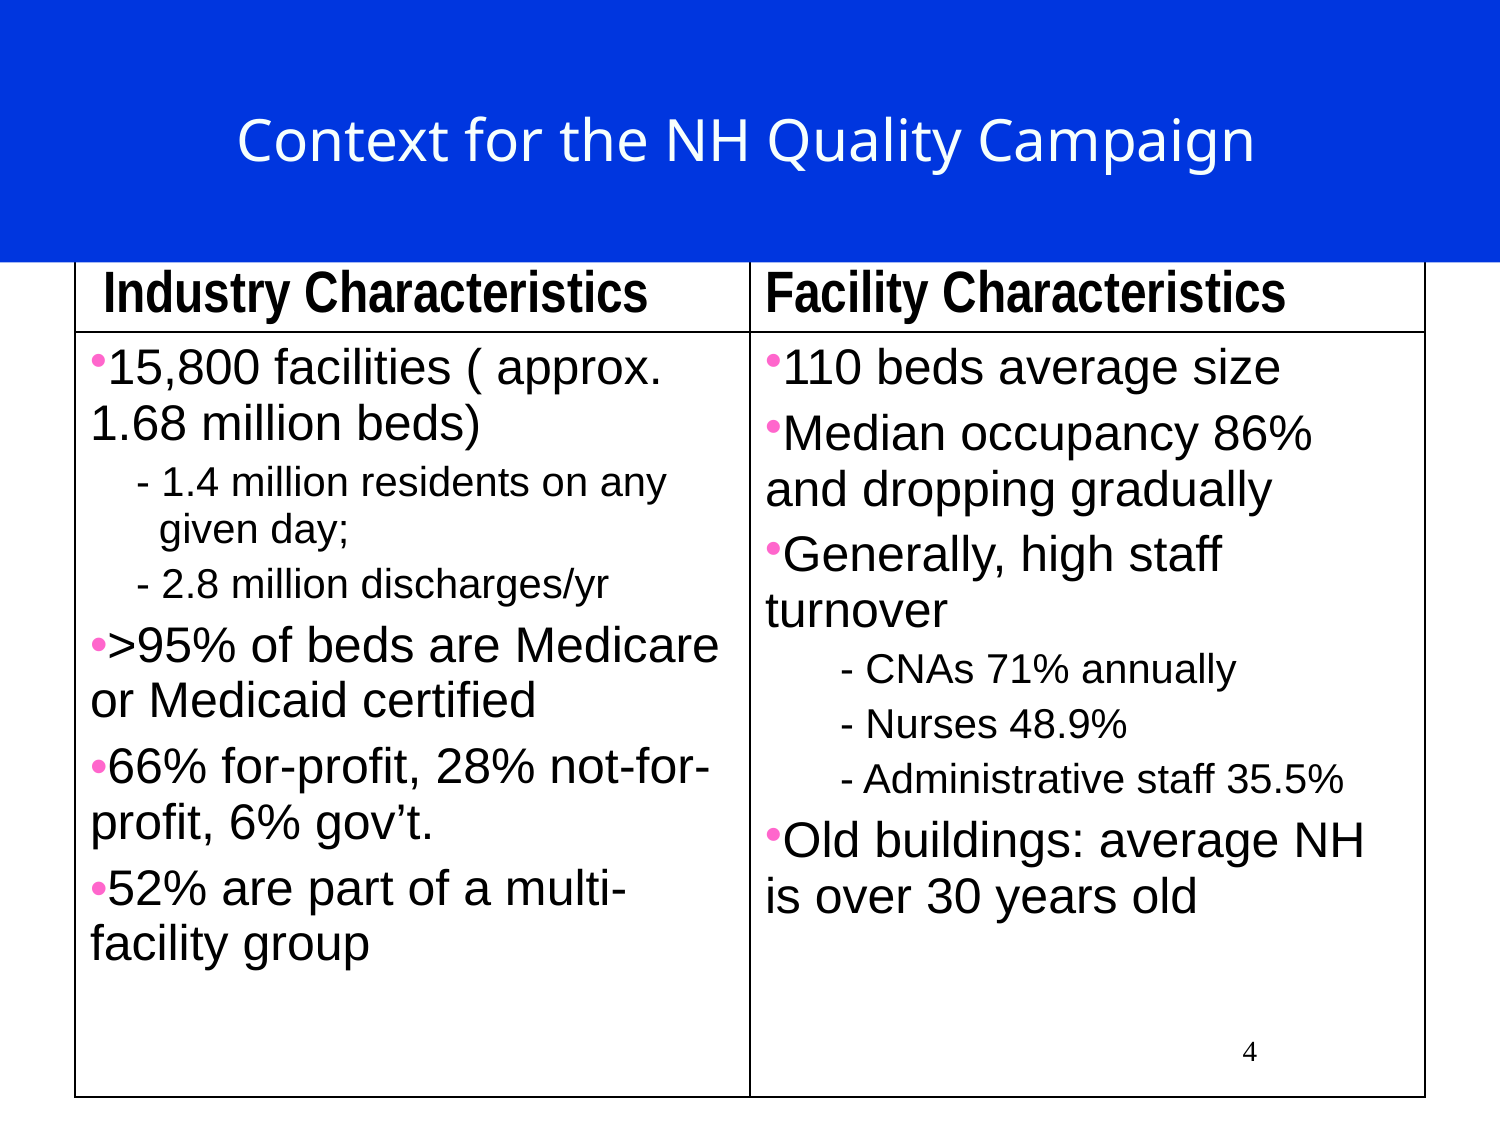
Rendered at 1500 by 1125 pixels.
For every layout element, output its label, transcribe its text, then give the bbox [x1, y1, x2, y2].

title Context for the NH Quality Campaign [0, 0, 1500, 263]
slide_number 4 [1074, 1098, 1426, 1104]
table_header Industry Characteristics [76, 263, 749, 331]
table_cell 110 beds average size Median occupancy 86% and dropping gradually Generally, high staff turnover - CNAs 71% annually - Nurses 48.9% - Administrative staff 35.5% Old buildings: average NH is over 30 years old [751, 333, 1424, 1096]
table_header Facility Characteristics [751, 263, 1424, 331]
table_cell 15,800 facilities ( approx. 1.68 million beds) - 1.4 million residents on any given day; - 2.8 million discharges/yr >95% of beds are Medicare or Medicaid certified 66% for-profit, 28% not-for-profit, 6% gov’t. 52% are part of a multi-facility group [76, 333, 749, 1096]
